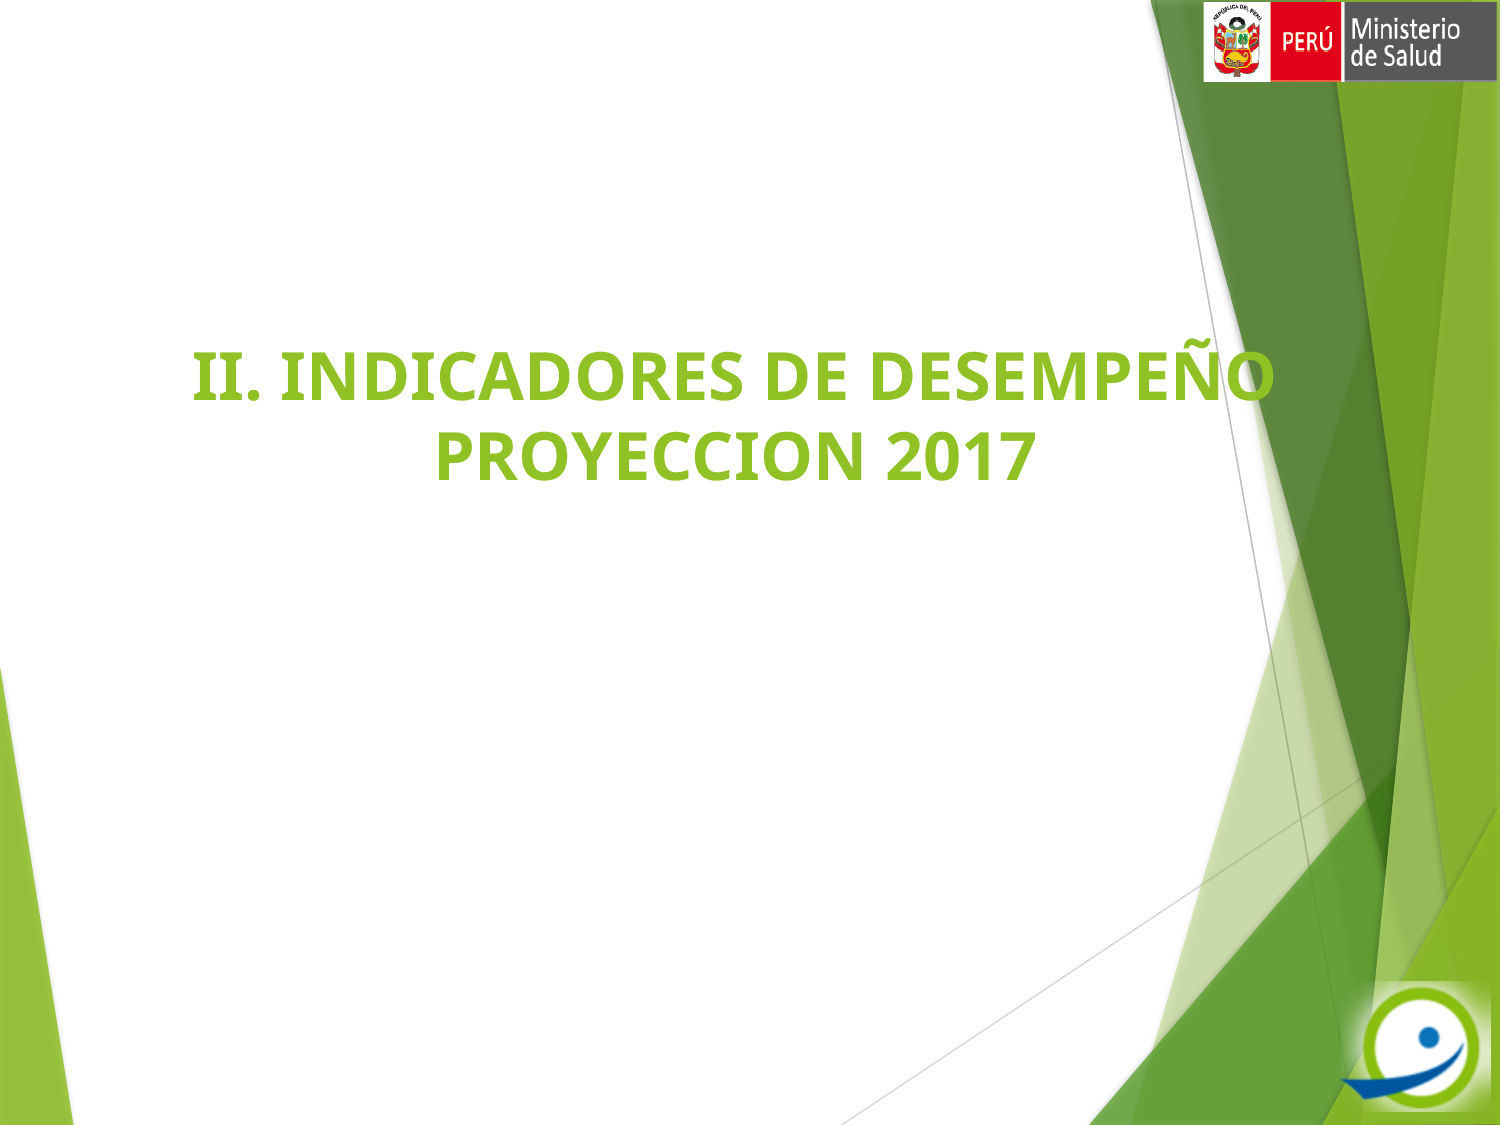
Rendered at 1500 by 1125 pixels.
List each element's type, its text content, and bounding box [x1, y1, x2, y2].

picture [1203, 1, 1498, 91]
picture [1339, 981, 1491, 1113]
title II. INDICADORES DE DESEMPEÑO PROYECCION 2017 [121, 326, 1351, 693]
